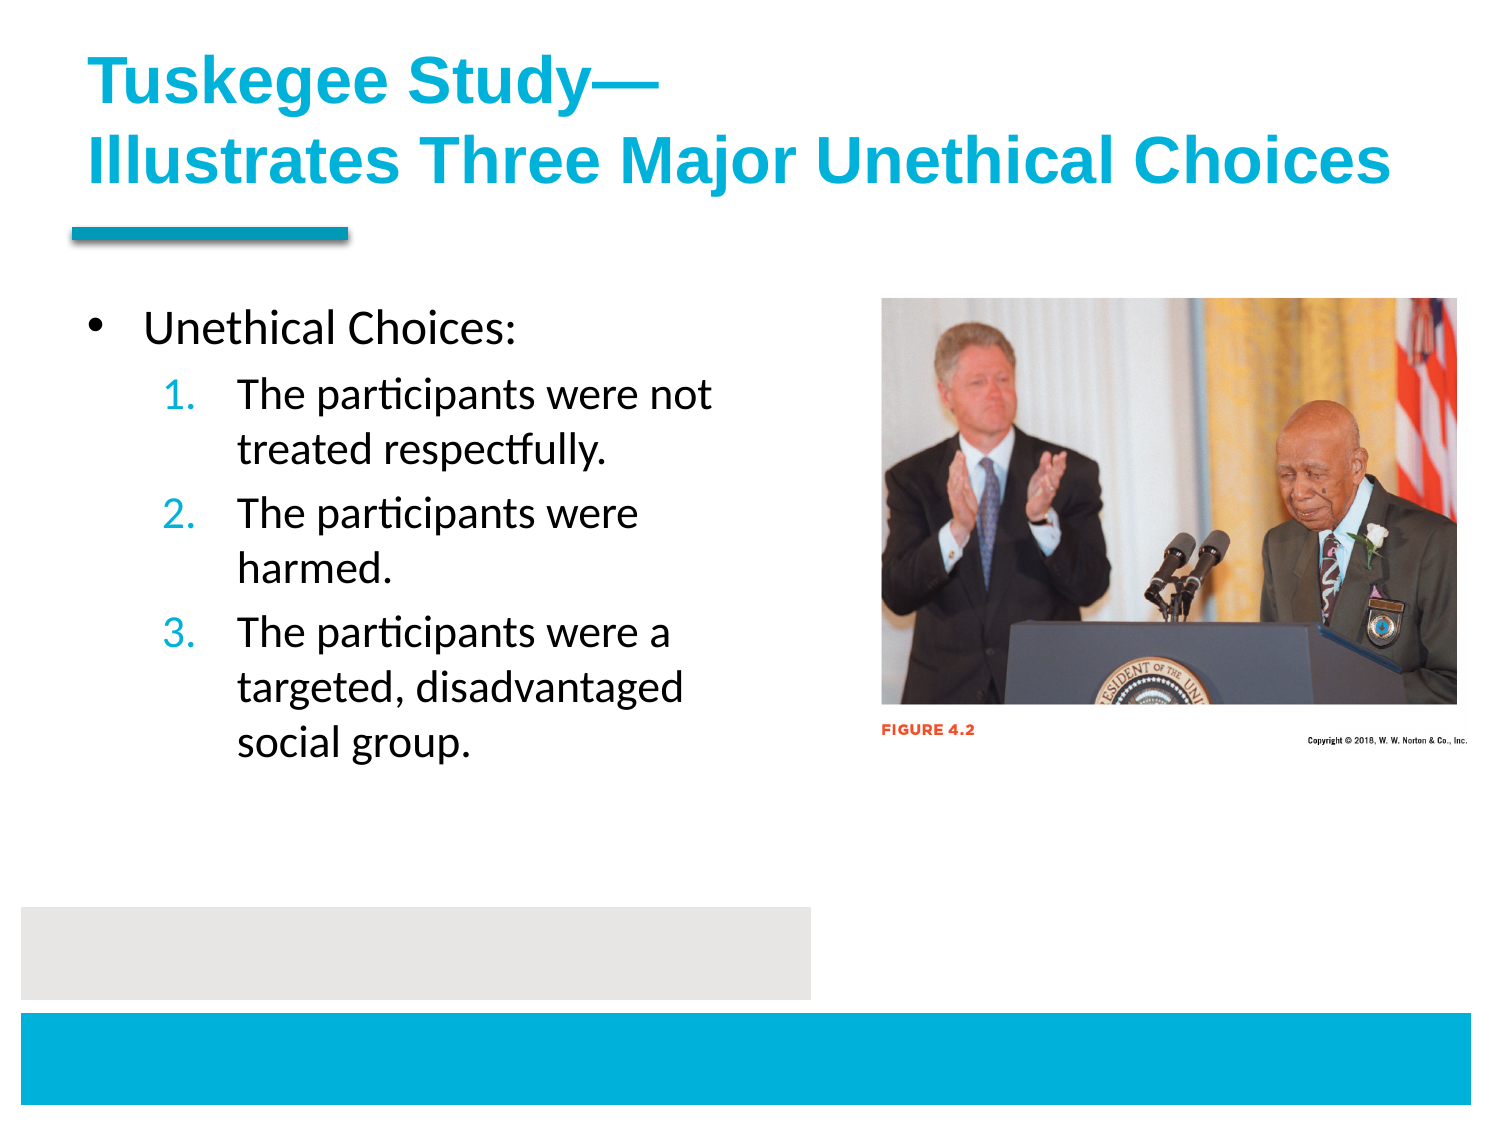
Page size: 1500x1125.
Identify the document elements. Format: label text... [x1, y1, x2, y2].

title Tuskegee Study— Illustrates Three Major Unethical Choices [72, 23, 1467, 211]
picture [870, 286, 1468, 745]
list Unethical Choices: The participants were not treated respectfully. The participants were harmed. The participants were a targeted, disadvantaged social group. [72, 287, 804, 879]
